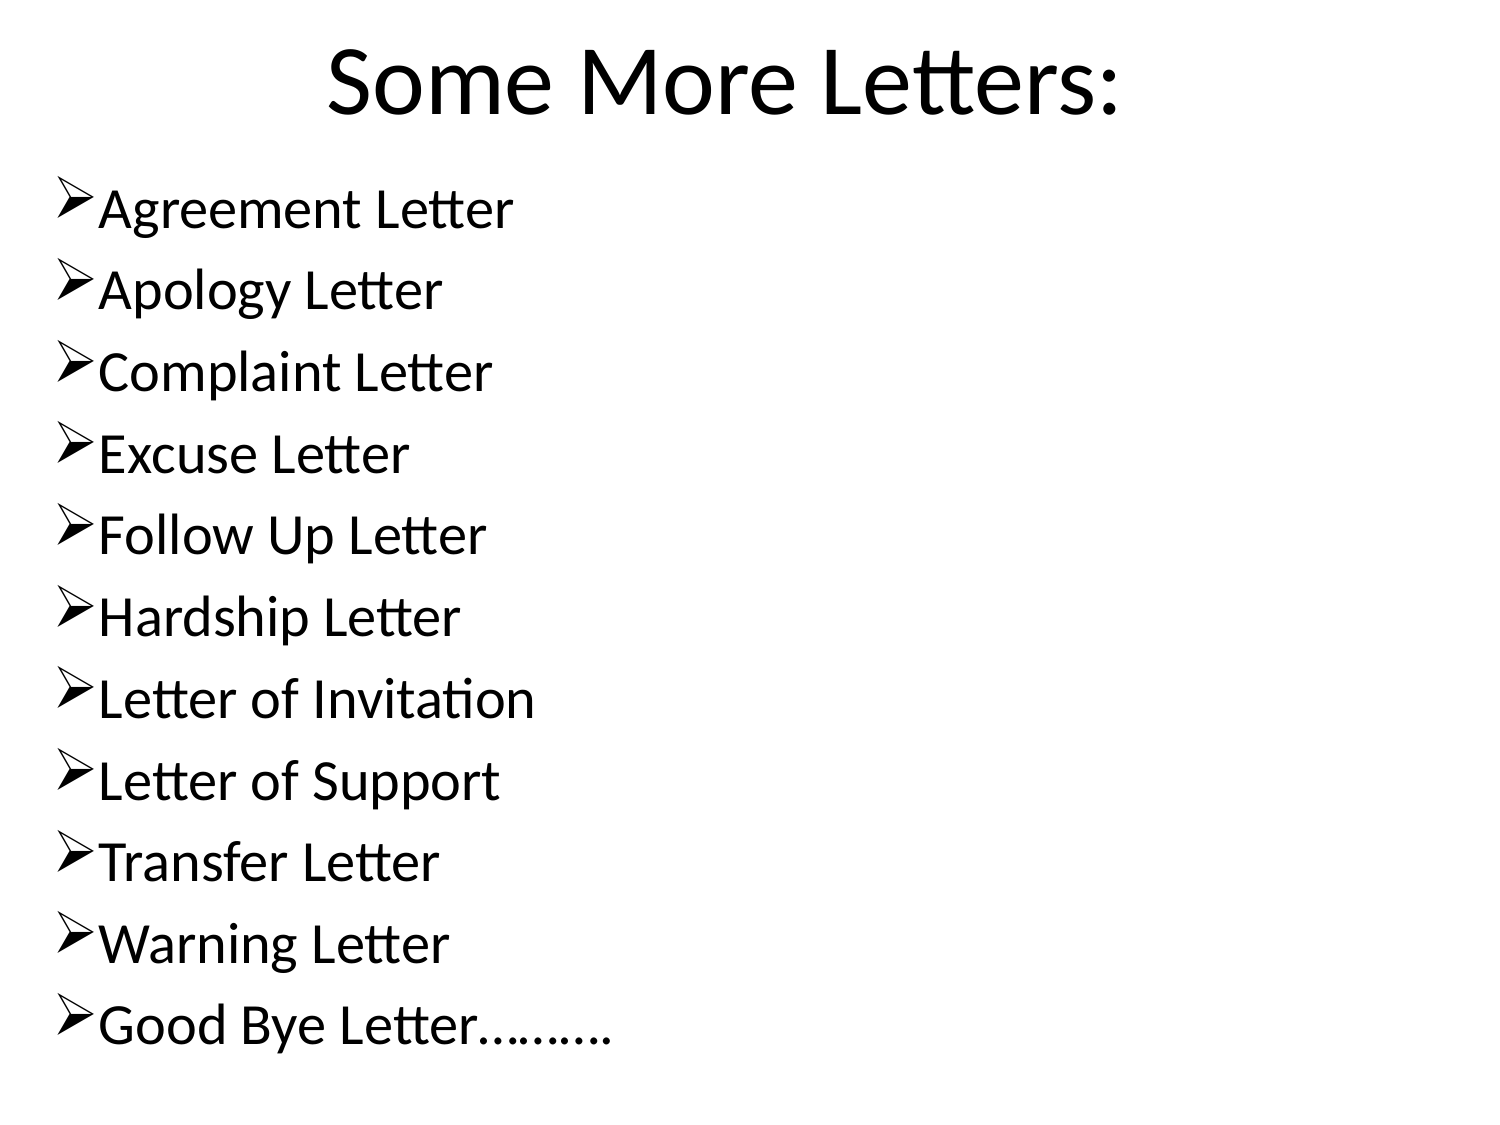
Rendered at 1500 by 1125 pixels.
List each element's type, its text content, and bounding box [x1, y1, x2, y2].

subtitle Agreement Letter Apology Letter Complaint Letter Excuse Letter Follow Up Letter Hardship Letter Letter of Invitation Letter of Support Transfer Letter Warning Letter Good Bye Letter………. [37, 162, 1088, 975]
title Some More Letters: [87, 0, 1363, 150]
